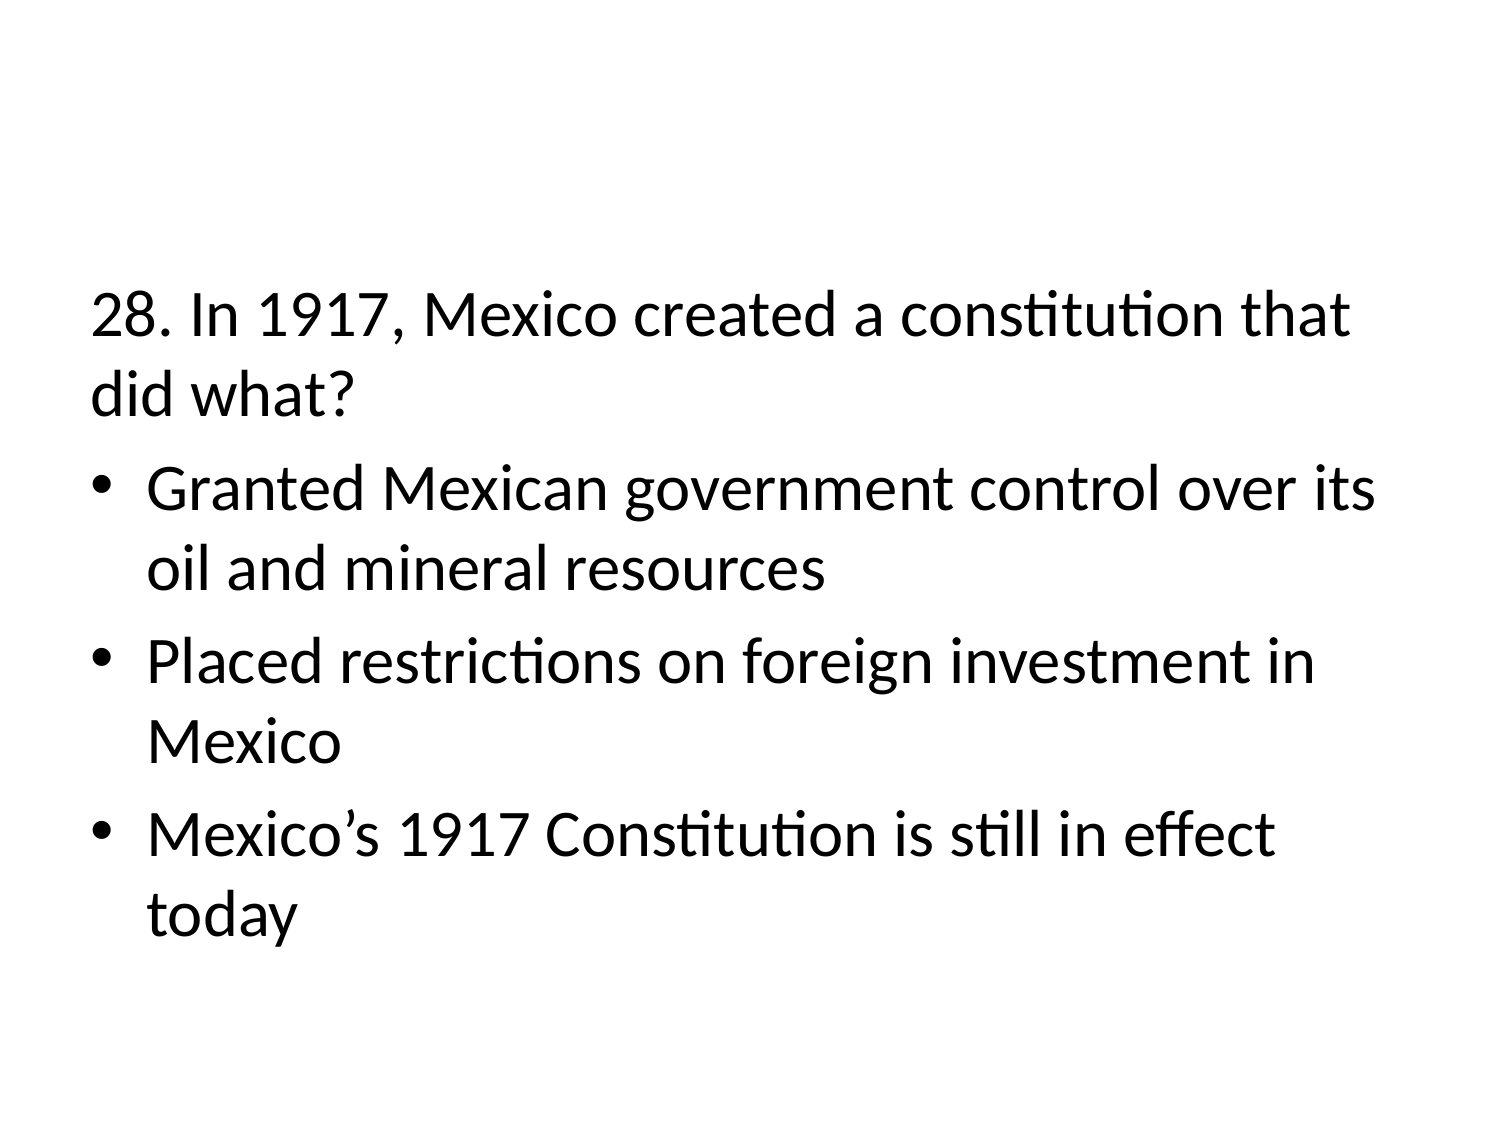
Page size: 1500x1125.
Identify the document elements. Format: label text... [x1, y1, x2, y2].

list 28. In 1917, Mexico created a constitution that did what? Granted Mexican government control over its oil and mineral resources Placed restrictions on foreign investment in Mexico Mexico’s 1917 Constitution is still in effect today [75, 262, 1425, 1005]
